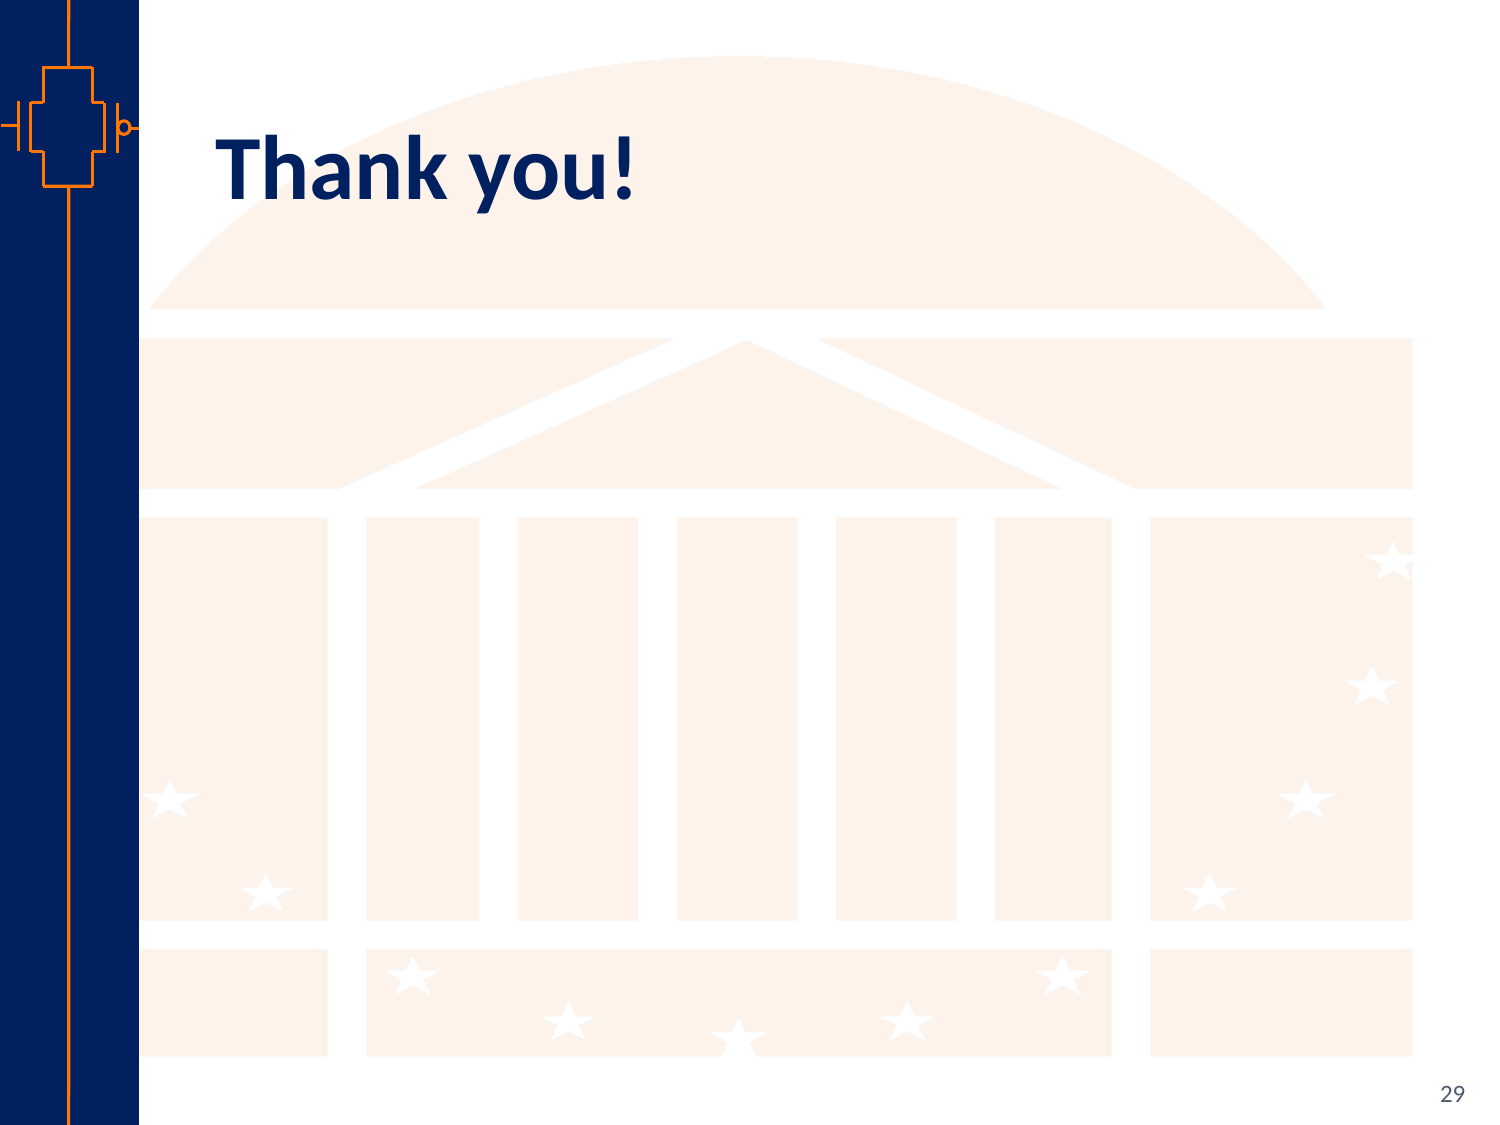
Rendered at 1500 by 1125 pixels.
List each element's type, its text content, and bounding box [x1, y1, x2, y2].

title Thank you! [200, 37, 1388, 225]
slide_number 29 [1425, 1062, 1488, 1123]
